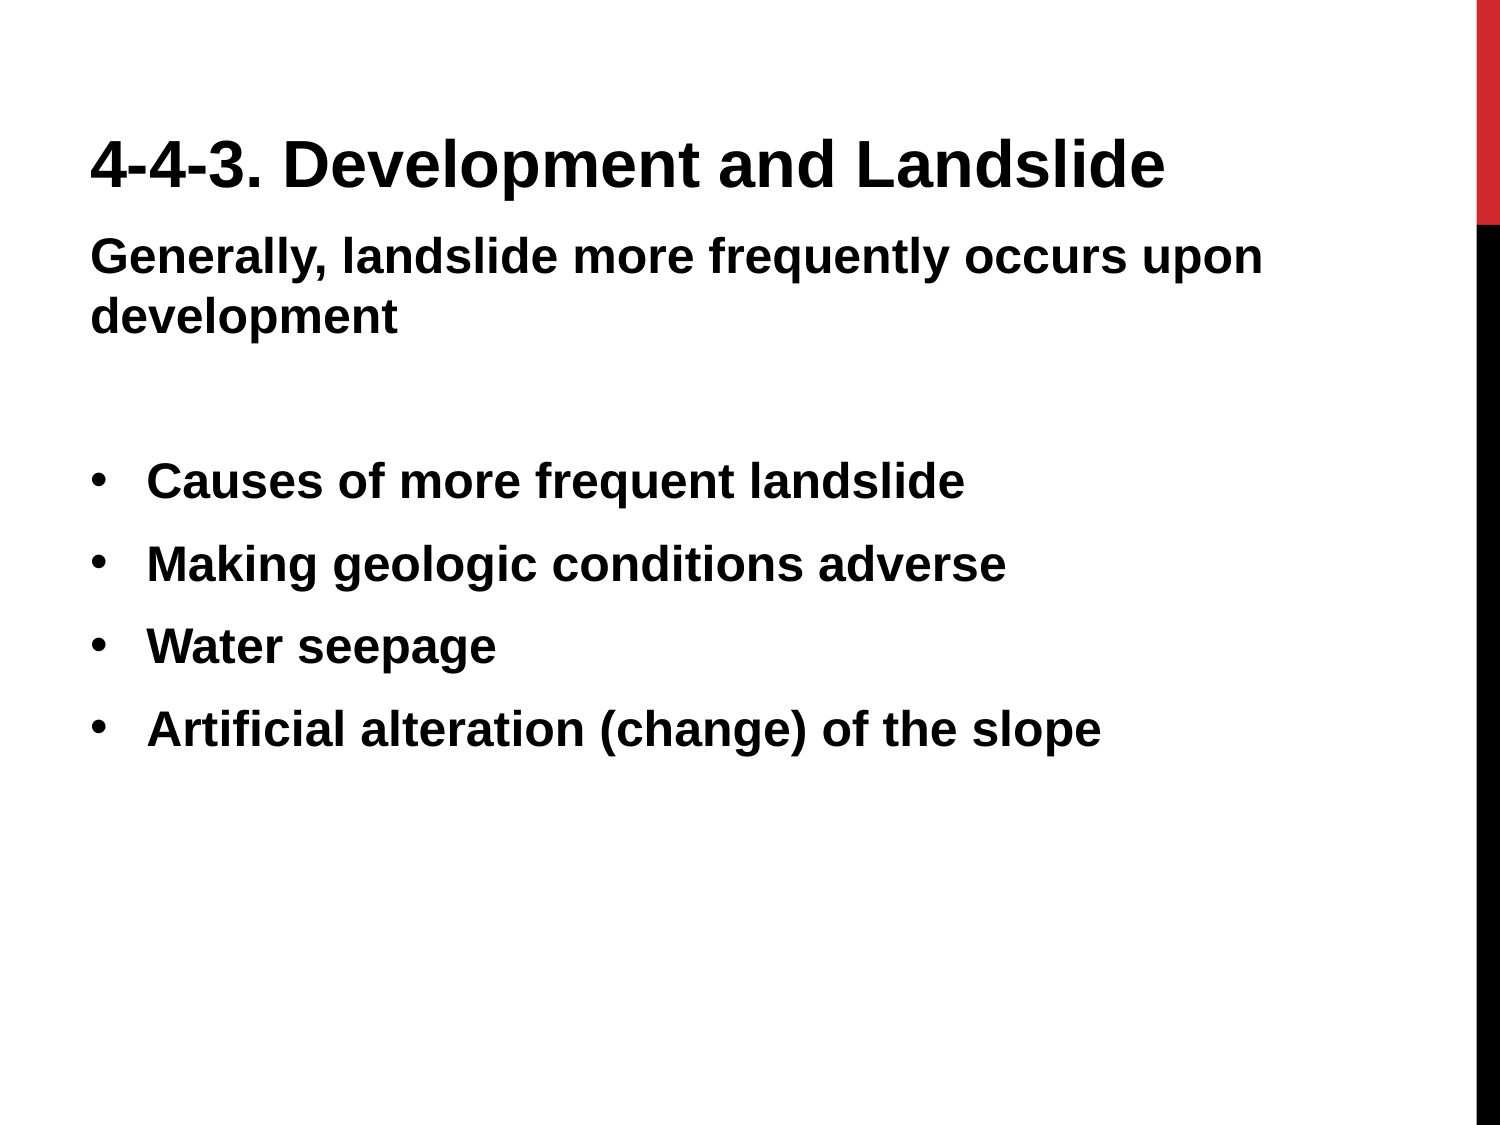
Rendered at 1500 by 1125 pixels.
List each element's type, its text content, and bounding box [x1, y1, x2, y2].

list 4-4-3. Development and Landslide Generally, landslide more frequently occurs upon development Causes of more frequent landslide Making geologic conditions adverse Water seepage Artificial alteration (change) of the slope [75, 113, 1325, 1005]
